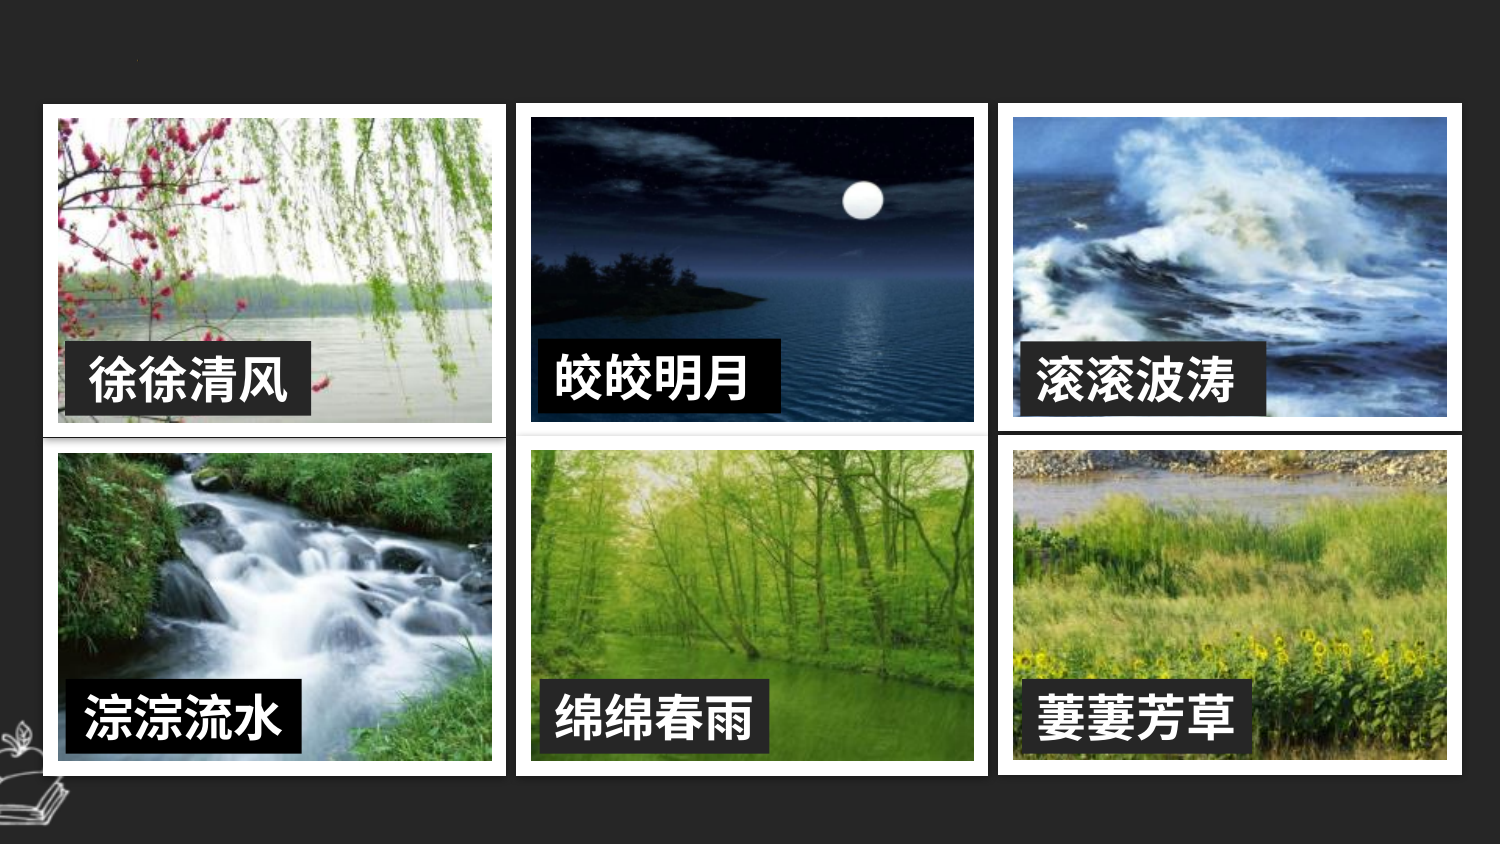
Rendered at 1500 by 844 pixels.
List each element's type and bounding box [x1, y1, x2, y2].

picture [0, 0, 1500, 844]
text_box [530, 117, 975, 423]
text_box [1012, 117, 1448, 418]
text_box [57, 117, 493, 423]
text_box [530, 450, 975, 762]
text_box [57, 452, 492, 762]
text_box [1012, 449, 1448, 761]
